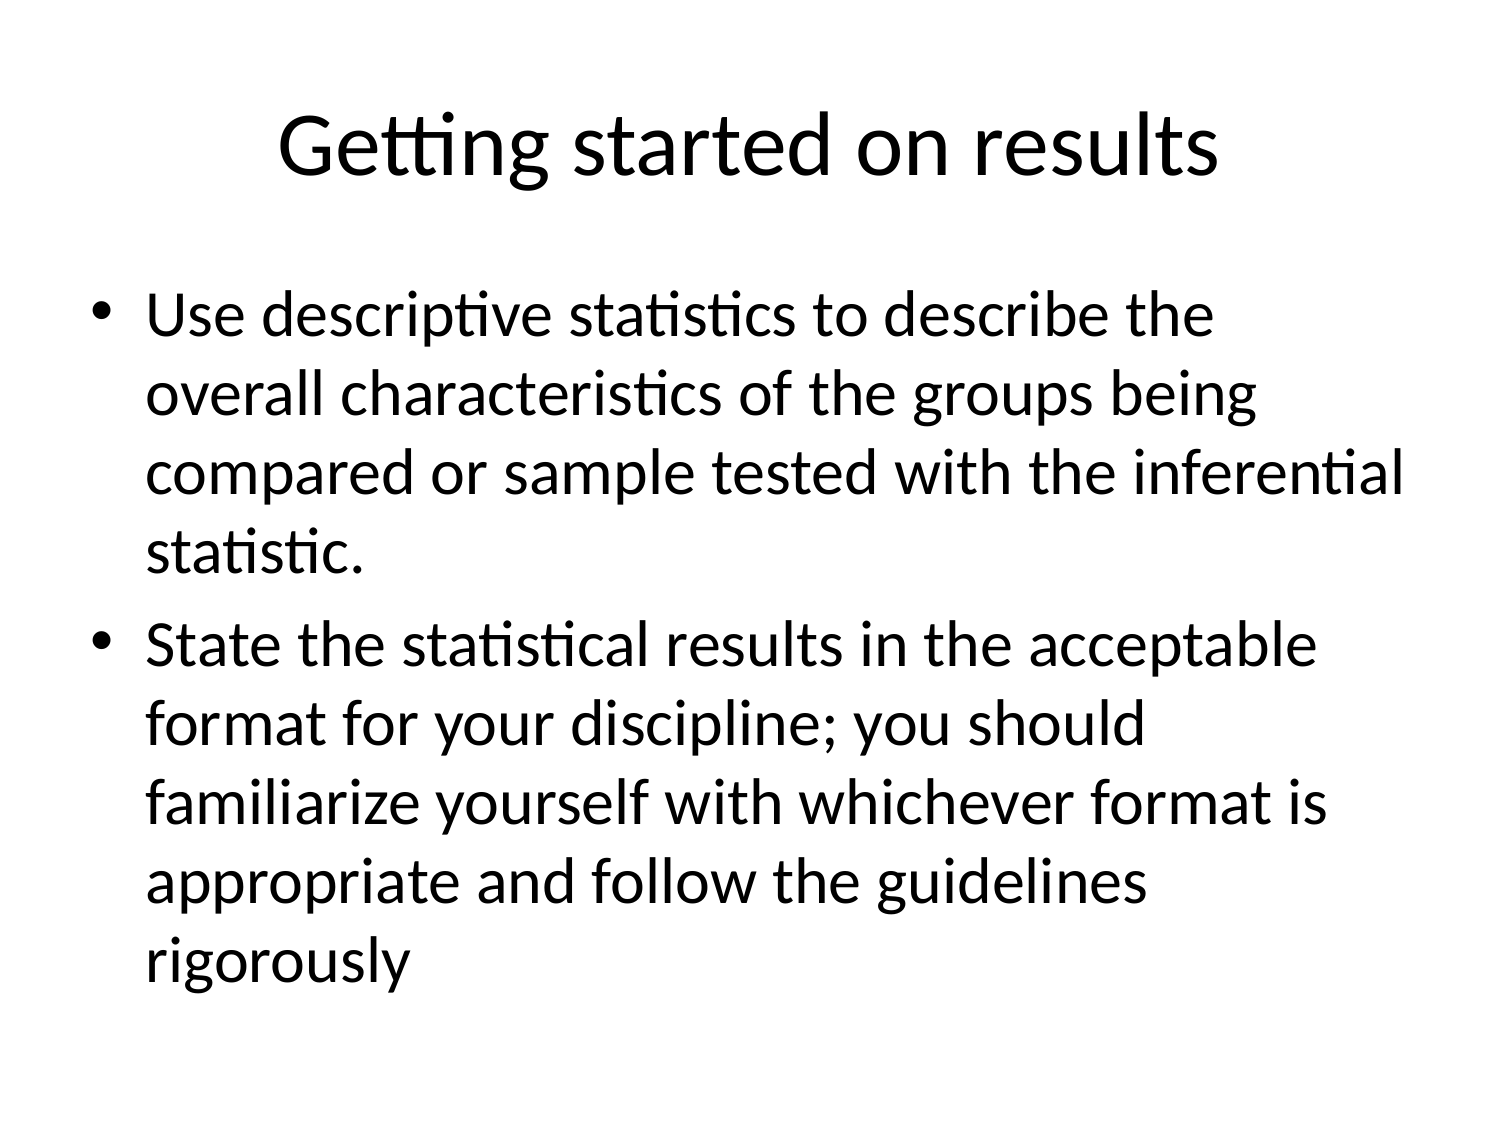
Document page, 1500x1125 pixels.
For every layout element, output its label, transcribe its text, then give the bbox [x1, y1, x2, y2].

title Getting started on results [75, 45, 1425, 233]
list Use descriptive statistics to describe the overall characteristics of the groups being compared or sample tested with the inferential statistic. State the statistical results in the acceptable format for your discipline; you should familiarize yourself with whichever format is appropriate and follow the guidelines rigorously [75, 262, 1425, 1005]
